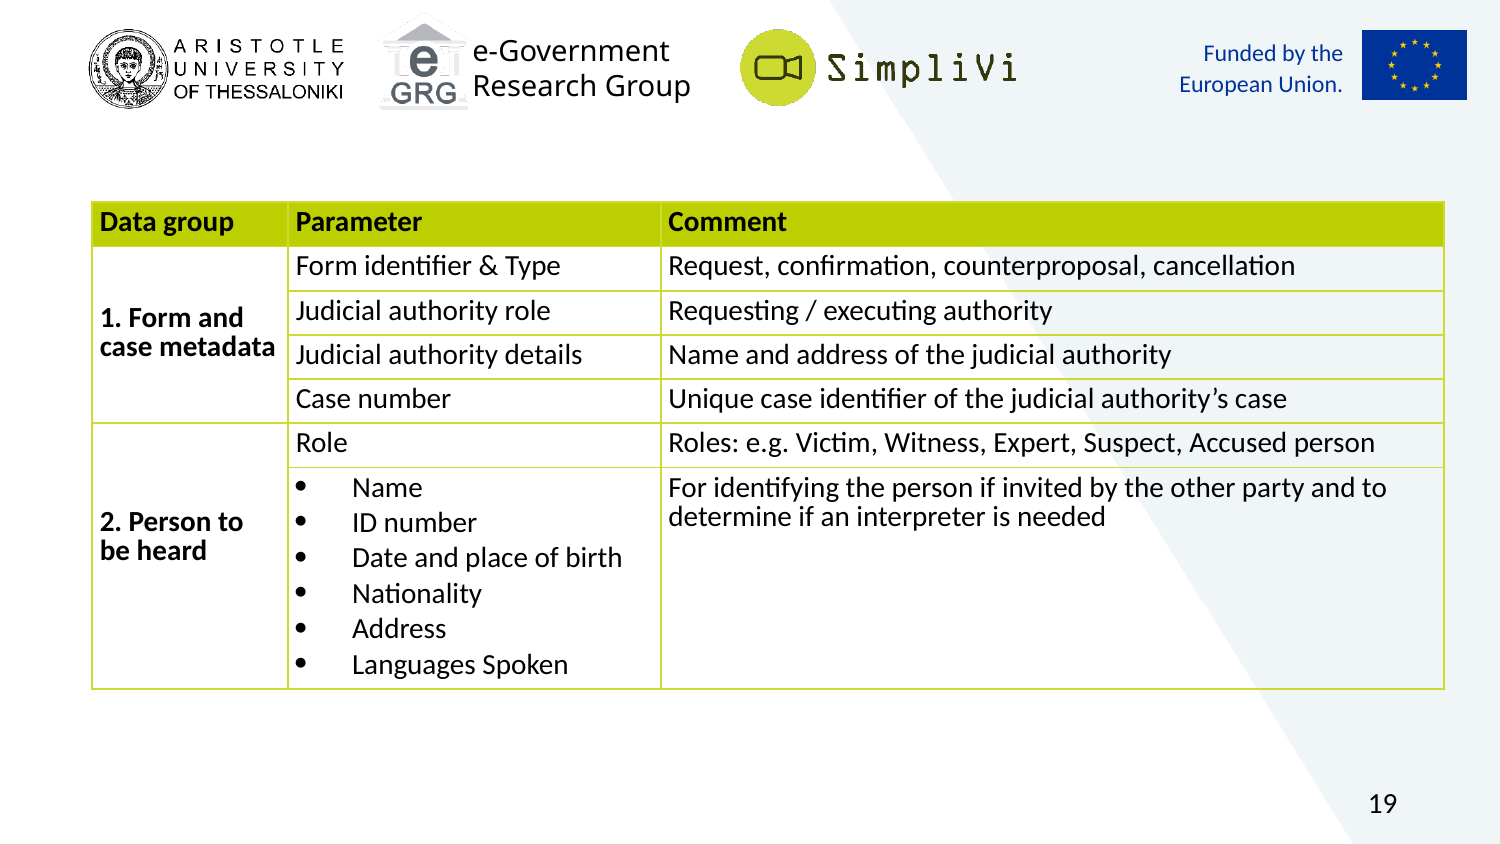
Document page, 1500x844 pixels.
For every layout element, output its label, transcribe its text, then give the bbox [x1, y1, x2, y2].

table_header Comment [662, 203, 1443, 246]
picture [0, 0, 1500, 844]
table_header Parameter [289, 203, 660, 246]
table_header Data group [93, 203, 287, 246]
table_cell 1. Form and case metadata [93, 247, 287, 422]
table_cell Requesting / executing authority [662, 292, 1443, 334]
table_cell Name ID number Date and place of birth Nationality Address Languages Spoken [289, 468, 660, 688]
table_cell Form identifier & Type [289, 247, 660, 290]
table_cell Unique case identifier of the judicial authority’s case [662, 380, 1443, 422]
table_cell Role [289, 424, 660, 467]
table_cell Roles: e.g. Victim, Witness, Expert, Suspect, Accused person [662, 424, 1443, 467]
slide_number 19 [1239, 785, 1398, 819]
table_cell Name and address of the judicial authority [662, 336, 1443, 378]
table_cell Judicial authority details [289, 336, 660, 378]
table_cell For identifying the person if invited by the other party and to determine if an interpreter is needed [662, 468, 1443, 688]
table_cell Case number [289, 380, 660, 422]
table_cell 2. Person to be heard [93, 424, 287, 688]
table_cell Request, confirmation, counterproposal, cancellation [662, 247, 1443, 290]
table_cell Judicial authority role [289, 292, 660, 334]
